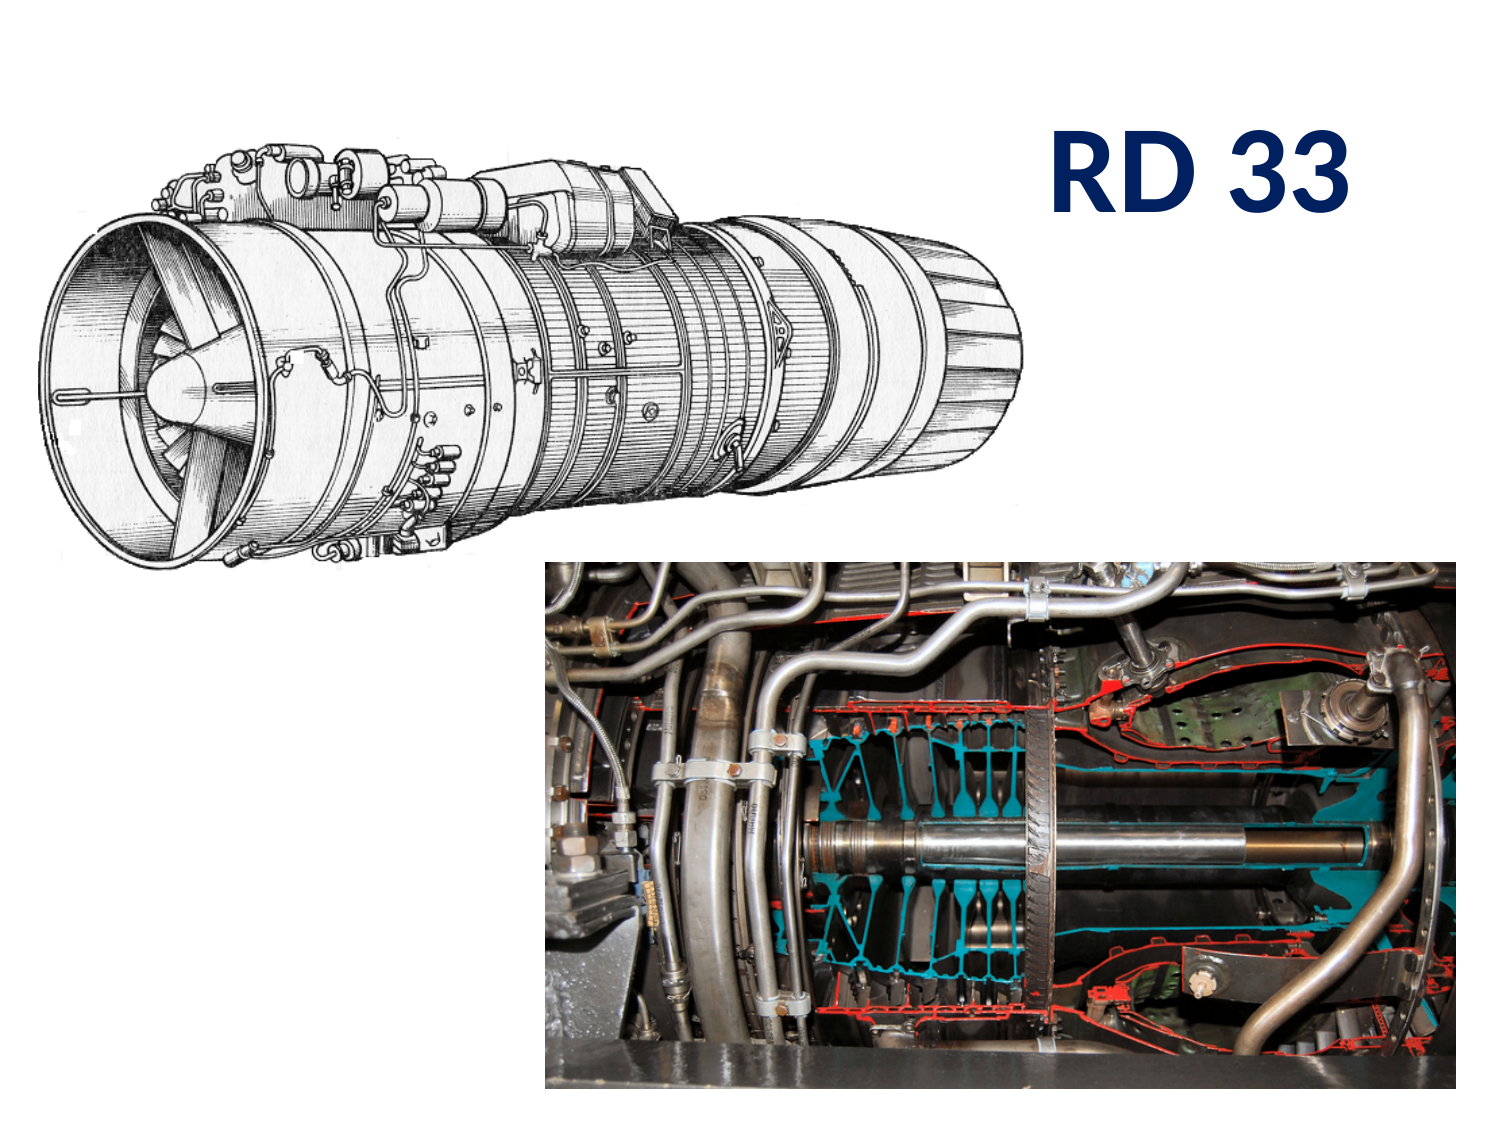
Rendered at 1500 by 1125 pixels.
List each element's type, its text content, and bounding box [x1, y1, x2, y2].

picture [38, 136, 1456, 1090]
title RD 33 [974, 45, 1425, 279]
